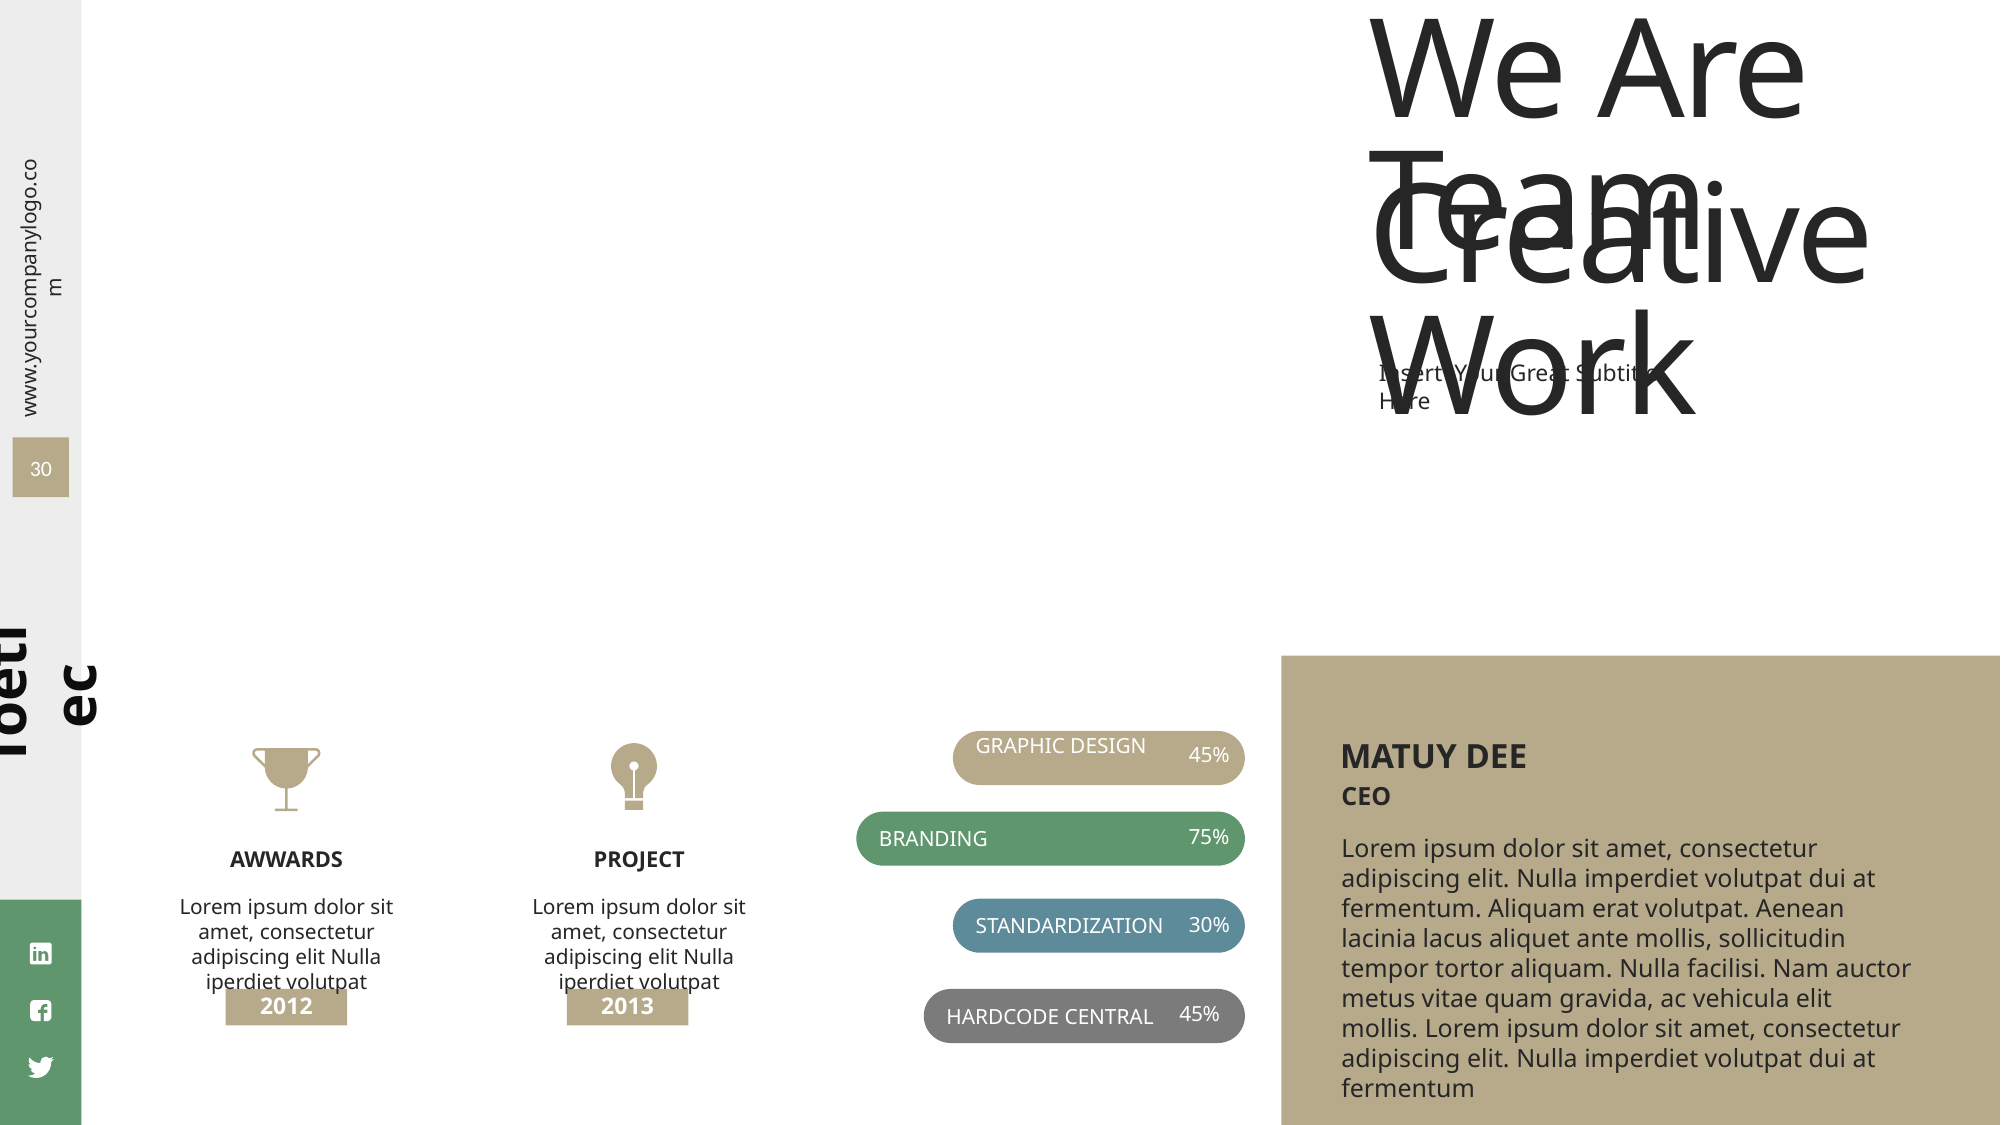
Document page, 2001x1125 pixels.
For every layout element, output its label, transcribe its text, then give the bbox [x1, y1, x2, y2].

slide_number 30 [12, 437, 69, 498]
text_box 2013 [566, 1001, 689, 1026]
text_box Lorem ipsum dolor sit amet, consectetur adipiscing elit Nulla iperdiet volutpat [494, 886, 785, 1001]
text_box We Are Creative [1444, 67, 1928, 200]
text_box Team Work [1444, 200, 1928, 355]
picture [77, 0, 1444, 656]
text_box 2012 [225, 1001, 348, 1026]
text_box [1280, 655, 2000, 1125]
text_box Lorem ipsum dolor sit amet, consectetur adipiscing elit Nulla iperdiet volutpat [141, 886, 432, 1001]
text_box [611, 743, 657, 810]
text_box CEO [1326, 772, 1536, 818]
text_box AWWARDS [189, 838, 384, 880]
text_box Lorem ipsum dolor sit amet, consectetur adipiscing elit. Nulla imperdiet volutpat dui at fermentum. Aliquam erat volutpat. Aenean lacinia lacus aliquet ante mollis, sollicitudin tempor tortor aliquam. Nulla facilisi. Nam auctor metus vitae quam gravida, ac vehicula elit mollis. Lorem ipsum dolor sit amet, consectetur adipiscing elit. Nulla imperdiet volutpat dui at fermentum [1326, 825, 1928, 1110]
text_box Insert Your Great Subtitle Here [1444, 355, 1718, 422]
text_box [856, 730, 1245, 1044]
text_box MATUY DEE [1325, 721, 1610, 789]
text_box [252, 748, 321, 812]
text_box PROJECT [542, 838, 736, 880]
